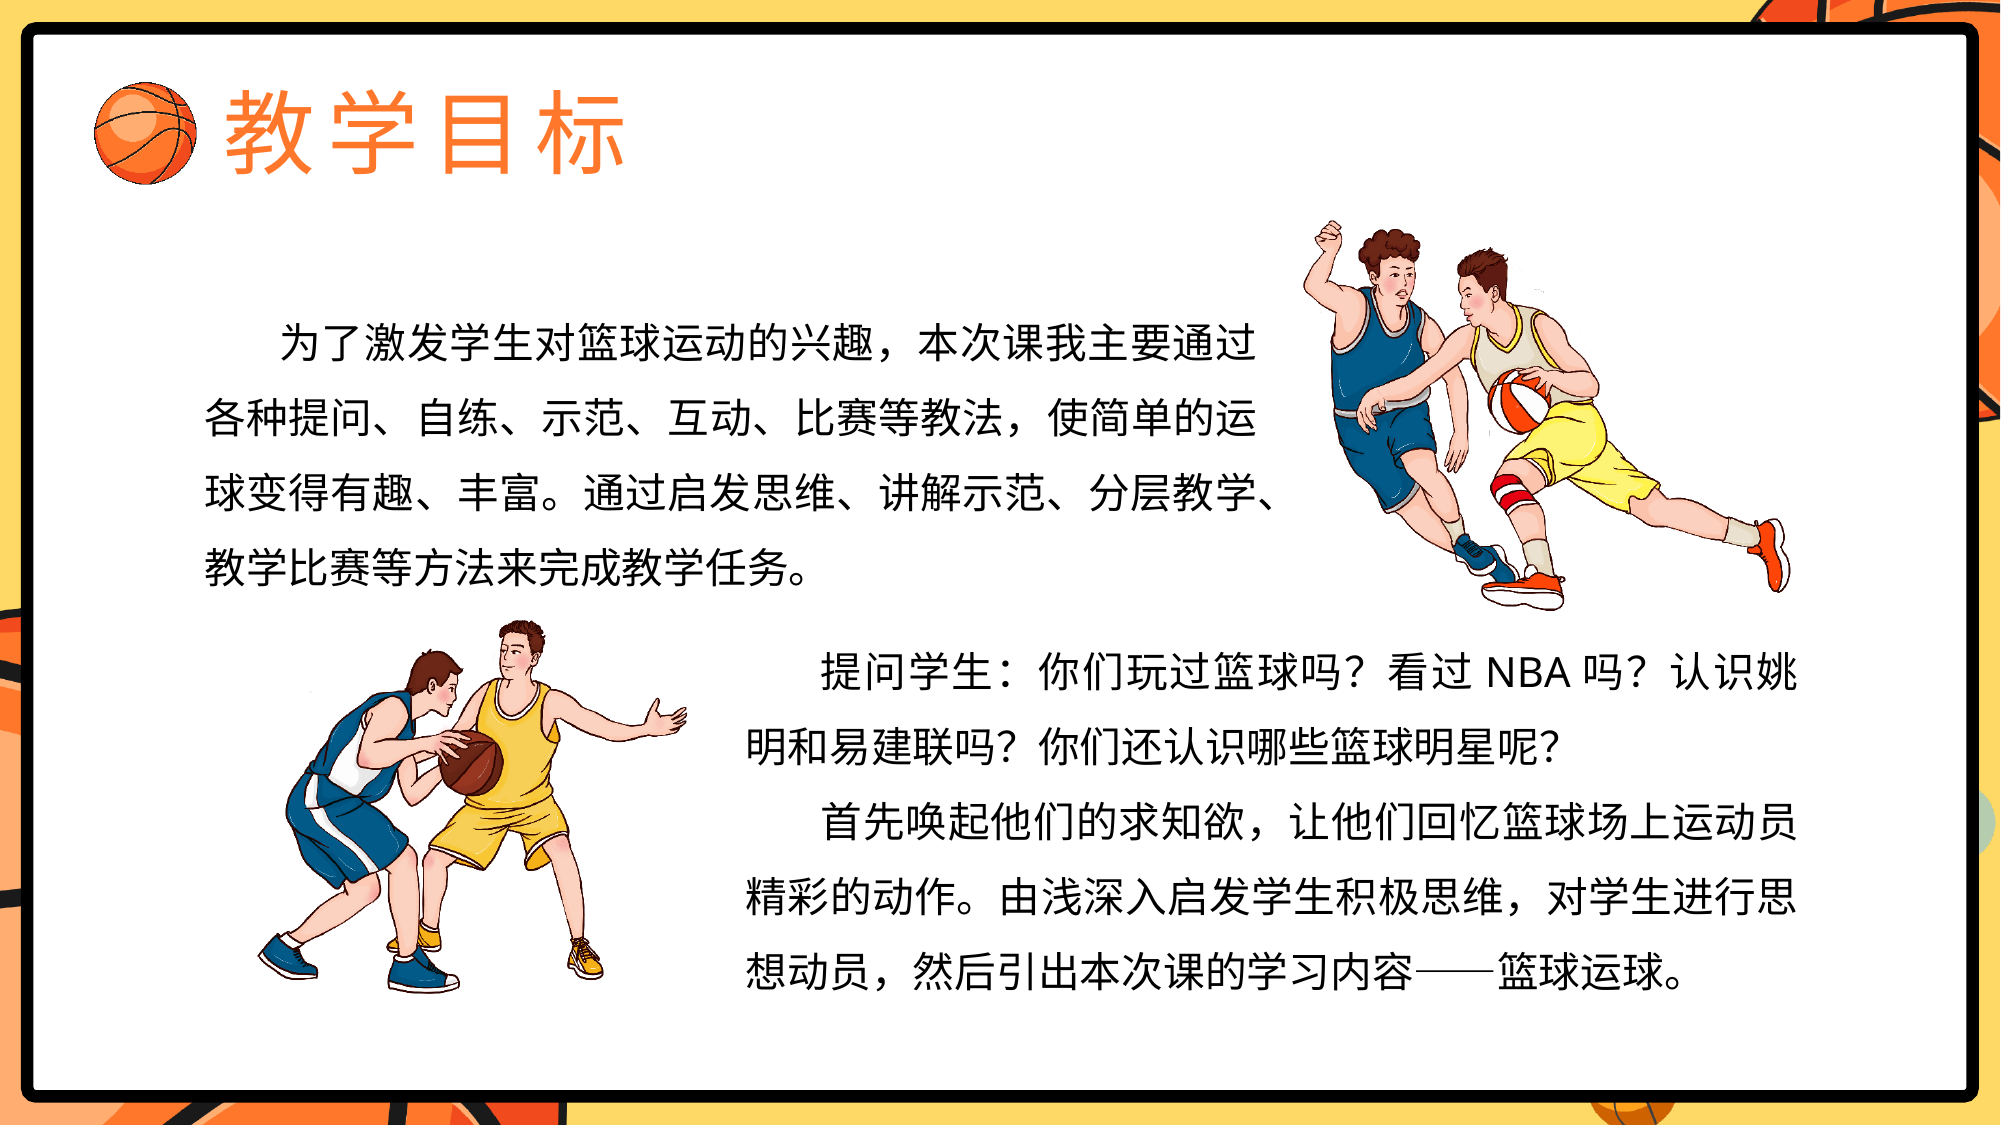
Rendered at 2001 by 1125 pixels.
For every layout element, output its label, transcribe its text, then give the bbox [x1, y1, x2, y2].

text_box 为了激发学生对篮球运动的兴趣，本次课我主要通过各种提问、自练、示范、互动、比赛等教法，使简单的运球变得有趣、丰富。通过启发思维、讲解示范、分层教学、教学比赛等方法来完成教学任务。 [189, 284, 1273, 600]
text_box 提问学生：你们玩过篮球吗？看过NBA吗？认识姚明和易建联吗？你们还认识哪些篮球明星呢？ 首先唤起他们的求知欲，让他们回忆篮球场上运动员精彩的动作。由浅深入启发学生积极思维，对学生进行思想动员，然后引出本次课的学习内容——篮球运球。 [730, 613, 1814, 1004]
picture [0, 0, 2001, 1125]
